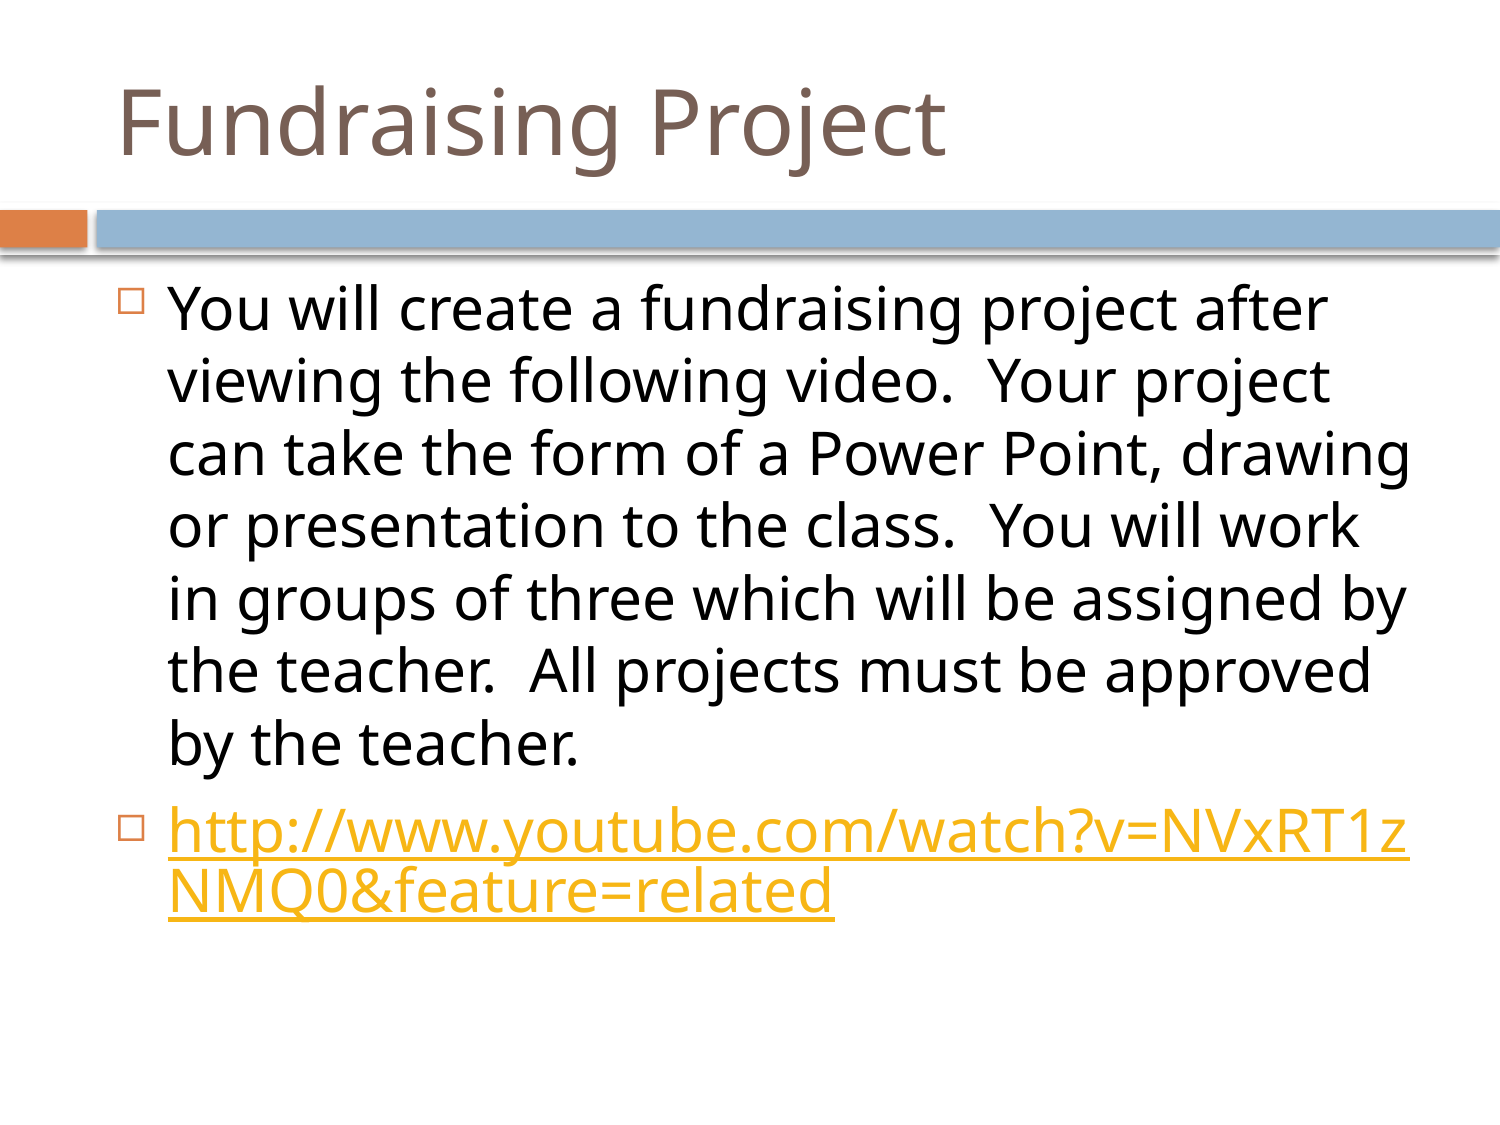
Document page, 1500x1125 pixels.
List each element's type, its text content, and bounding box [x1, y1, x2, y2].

list You will create a fundraising project after viewing the following video. Your project can take the form of a Power Point, drawing or presentation to the class. You will work in groups of three which will be assigned by the teacher. All projects must be approved by the teacher. http://www.youtube.com/watch?v=NVxRT1zNMQ0&feature=related [100, 262, 1438, 1000]
title Fundraising Project [100, 37, 1438, 200]
